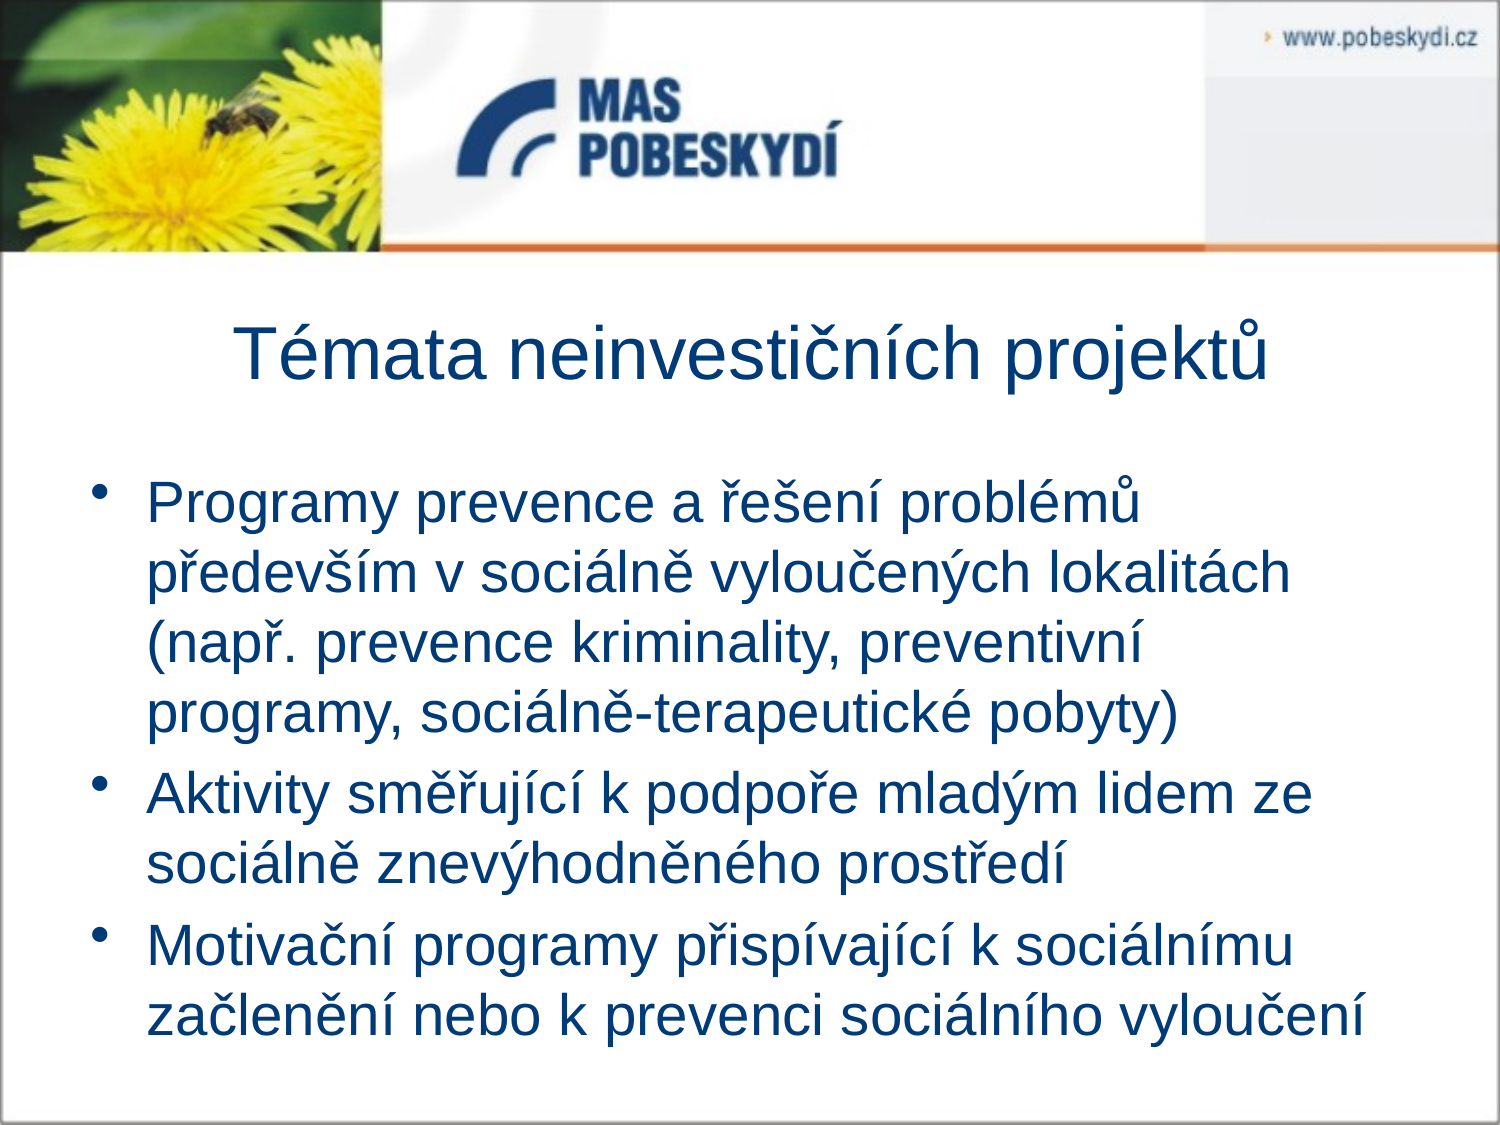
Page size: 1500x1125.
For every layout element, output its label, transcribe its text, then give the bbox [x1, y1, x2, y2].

picture [0, 0, 1500, 1125]
list Programy prevence a řešení problémů především v sociálně vyloučených lokalitách (např. prevence kriminality, preventivní programy, sociálně-terapeutické pobyty) Aktivity směřující k podpoře mladým lidem ze sociálně znevýhodněného prostředí Motivační programy přispívající k sociálnímu začlenění nebo k prevenci sociálního vyloučení [74, 455, 1426, 1071]
title Témata neinvestičních projektů [76, 255, 1428, 444]
